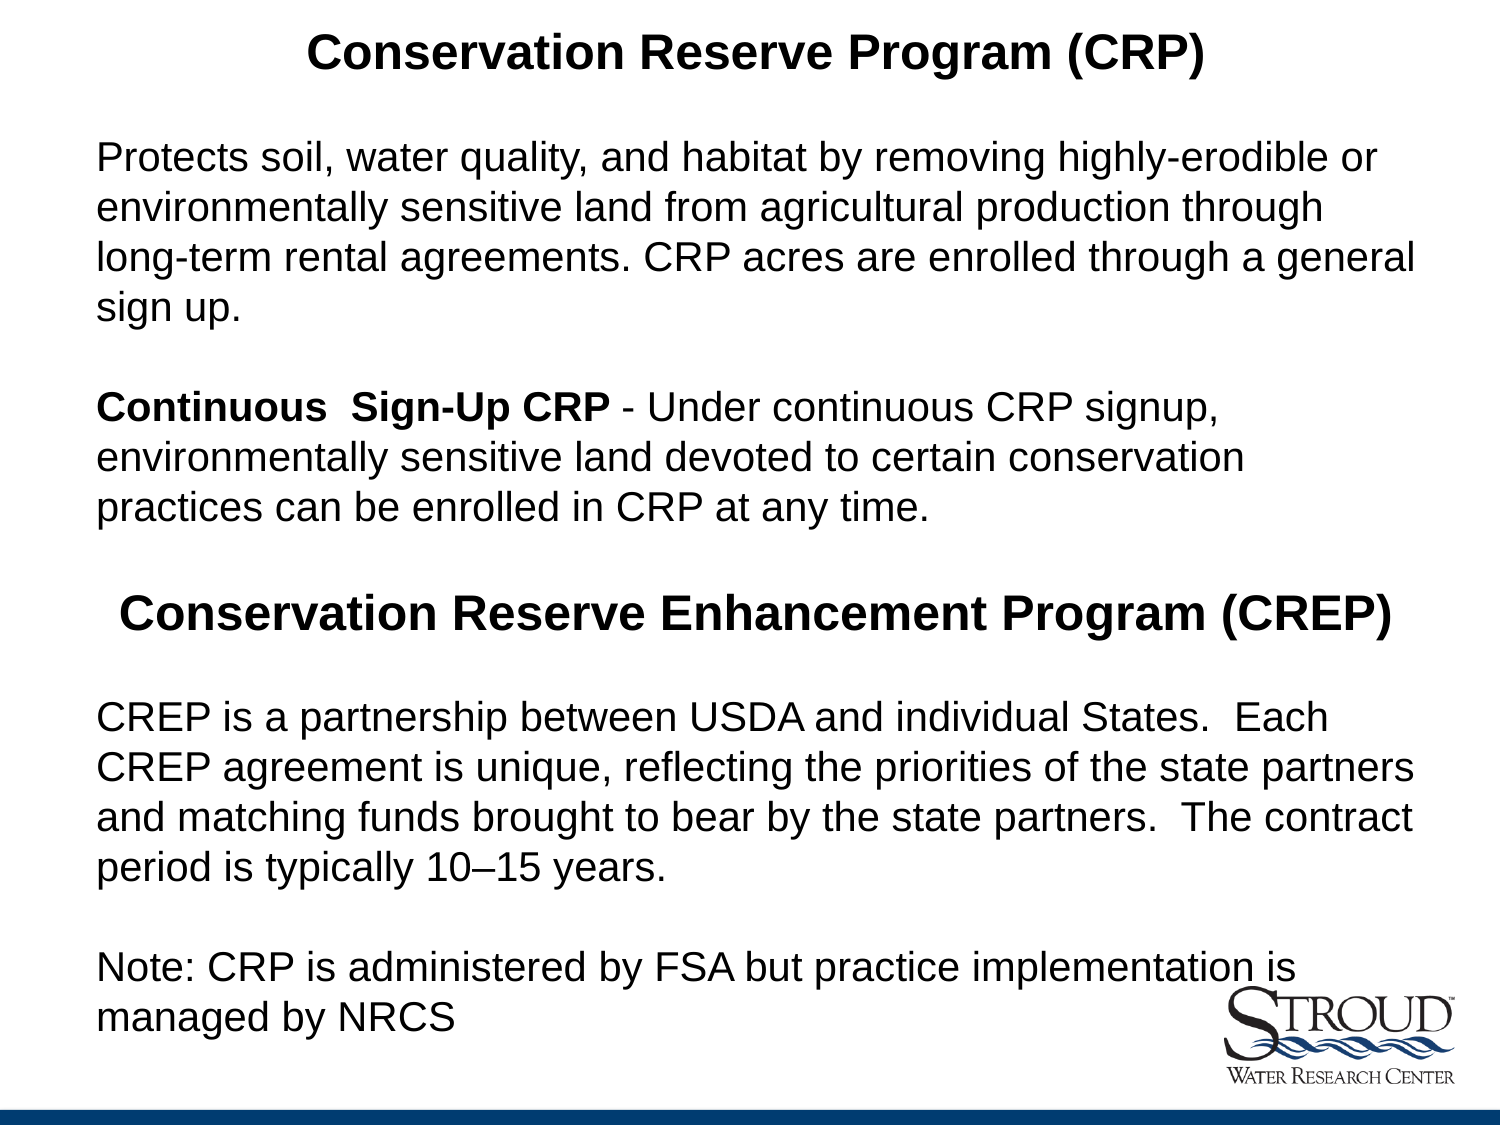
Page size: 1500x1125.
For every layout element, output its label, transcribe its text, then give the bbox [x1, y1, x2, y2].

text_box Conservation Reserve Program (CRP) Protects soil, water quality, and habitat by removing highly-erodible or environmentally sensitive land from agricultural production through long-term rental agreements. CRP acres are enrolled through a general sign up. Continuous Sign-Up CRP - Under continuous CRP signup, environmentally sensitive land devoted to certain conservation practices can be enrolled in CRP at any time. Conservation Reserve Enhancement Program (CREP) CREP is a partnership between USDA and individual States. Each CREP agreement is unique, reflecting the priorities of the state partners and matching funds brought to bear by the state partners. The contract period is typically 10–15 years. Note: CRP is administered by FSA but practice implementation is managed by NRCS [81, 12, 1432, 1048]
picture [1224, 986, 1455, 1084]
